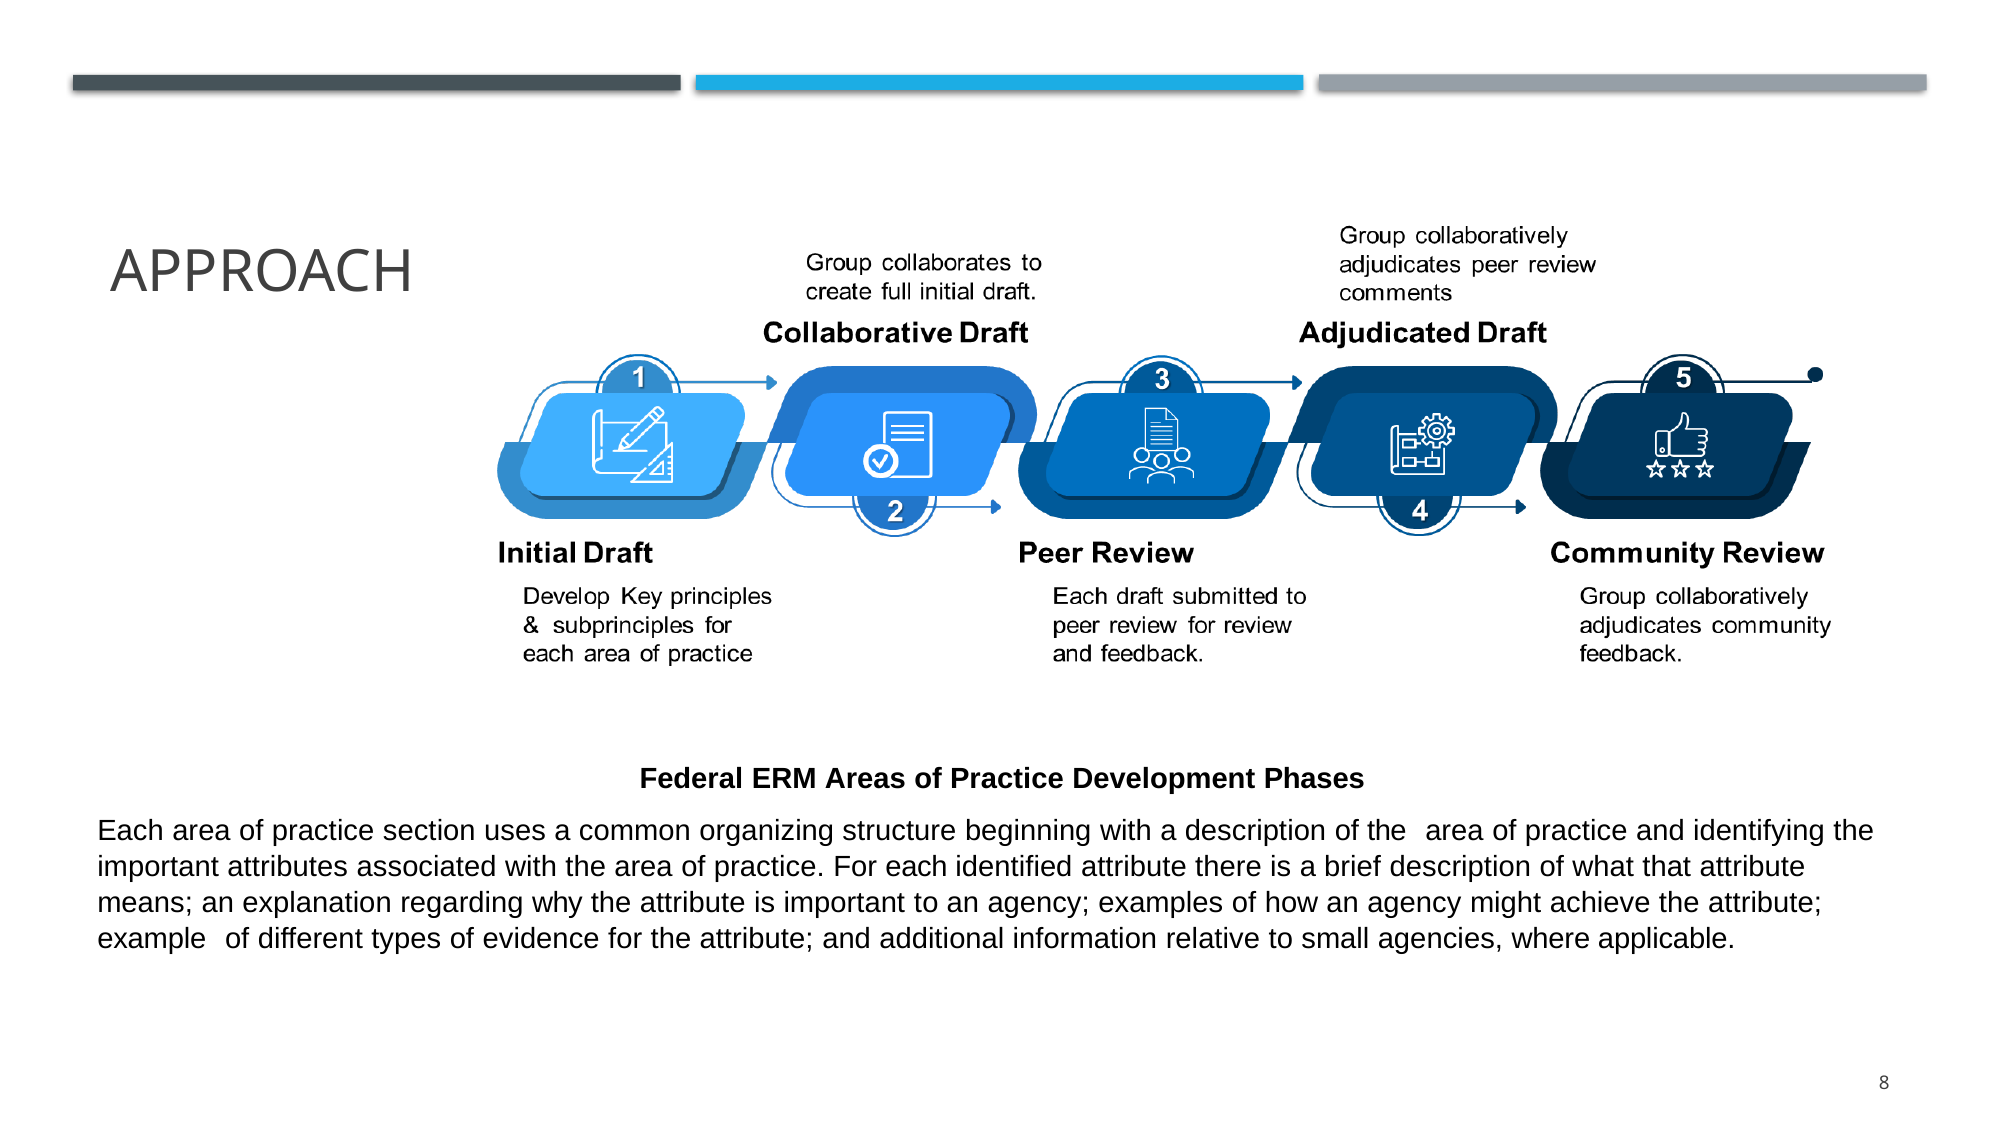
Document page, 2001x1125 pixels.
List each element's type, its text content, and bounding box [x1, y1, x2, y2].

title approach [95, 115, 1905, 311]
text_box Federal ERM Areas of Practice Development Phases Each area of practice section uses a common organizing structure beginning with a description of the area of practice and identifying the important attributes associated with the area of practice. For each identified attribute there is a brief description of what that attribute means; an explanation regarding why the attribute is important to an agency; examples of how an agency might achieve the attribute; example of different types of evidence for the attribute; and additional information relative to small agencies, where applicable. [95, 756, 1905, 955]
slide_number 8 [1732, 1053, 1905, 1114]
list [477, 212, 1854, 682]
